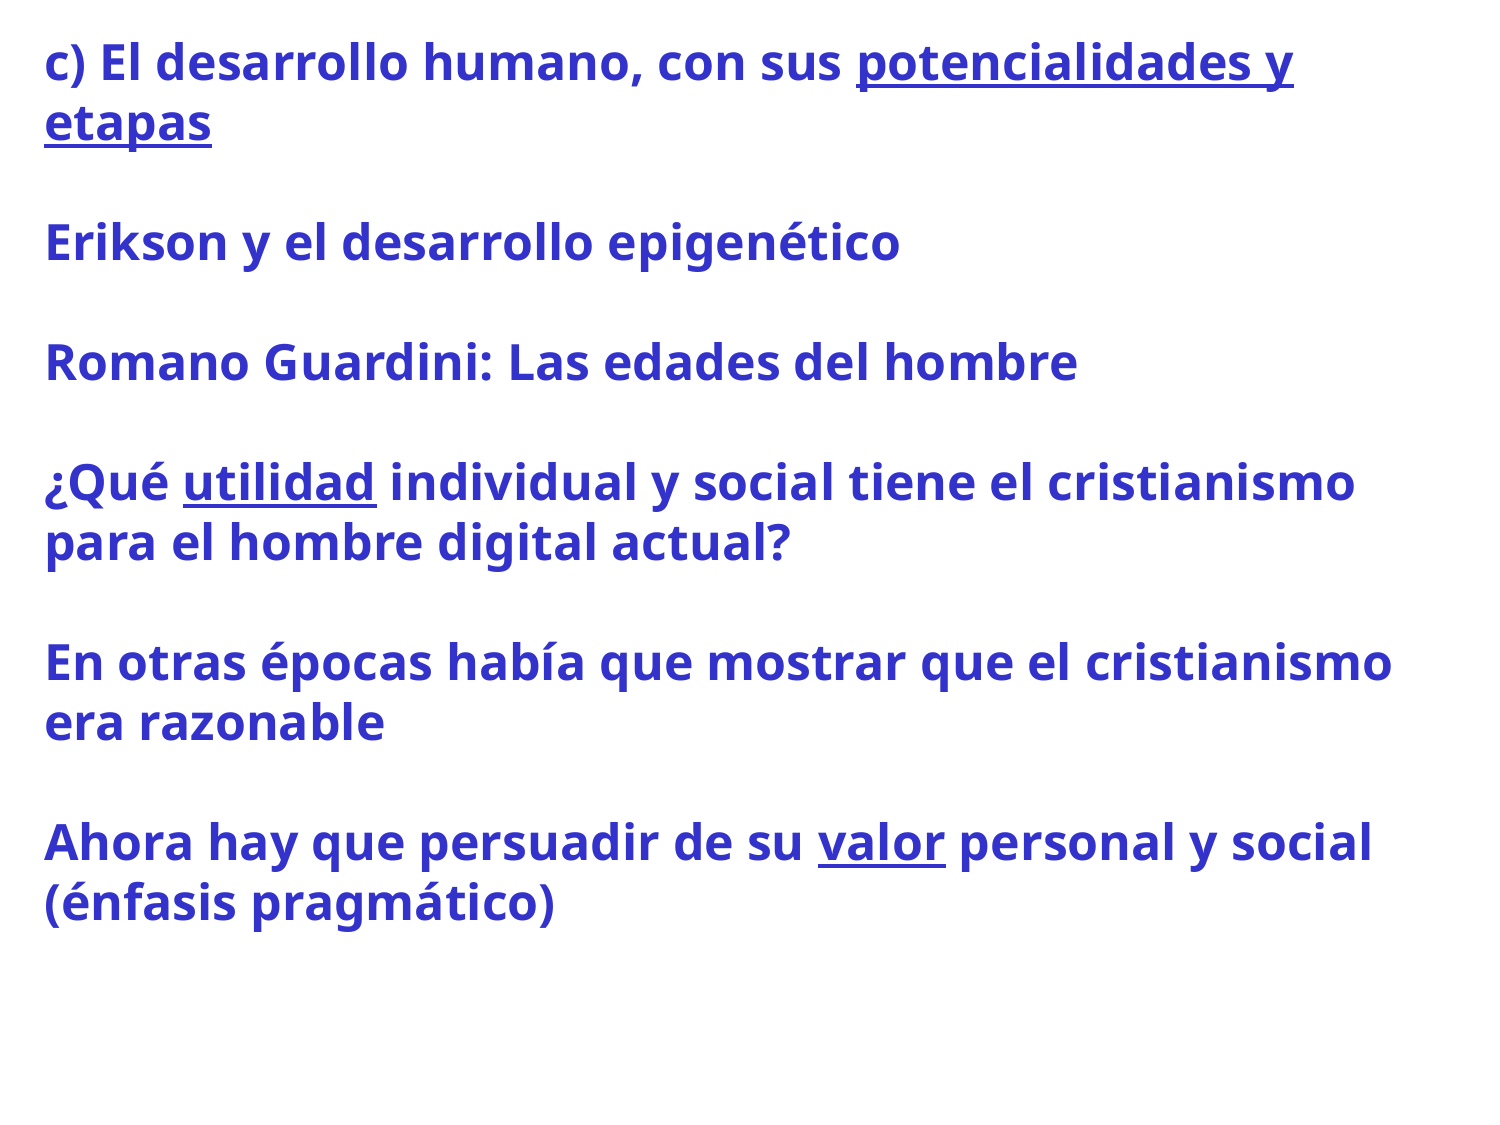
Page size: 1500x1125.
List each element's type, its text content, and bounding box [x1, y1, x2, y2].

text_box c) El desarrollo humano, con sus potencialidades y etapas Erikson y el desarrollo epigenético Romano Guardini: Las edades del hombre ¿Qué utilidad individual y social tiene el cristianismo para el hombre digital actual? En otras épocas había que mostrar que el cristianismo era razonable Ahora hay que persuadir de su valor personal y social (énfasis pragmático) [29, 23, 1471, 998]
